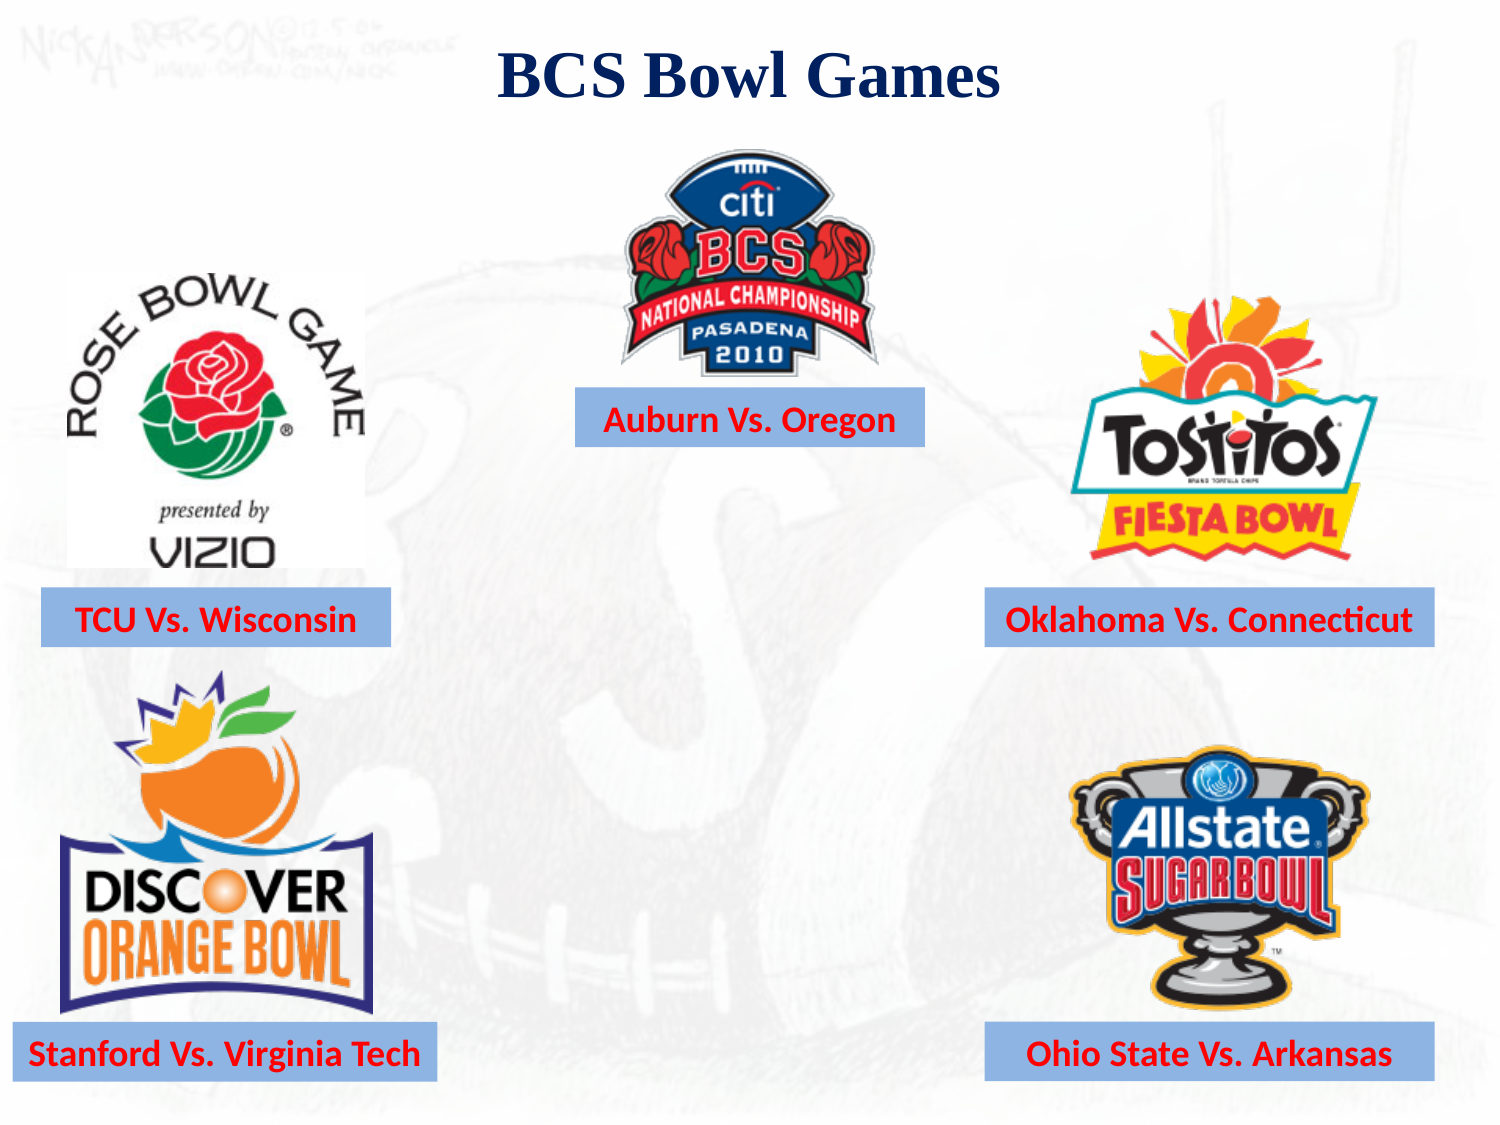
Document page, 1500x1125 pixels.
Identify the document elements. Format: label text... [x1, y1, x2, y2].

picture [1063, 738, 1377, 1016]
text_box Auburn Vs. Oregon [575, 387, 925, 448]
title BCS Bowl Games [75, 12, 1425, 130]
picture [59, 670, 373, 1016]
text_box Oklahoma Vs. Connecticut [984, 587, 1435, 648]
text_box Ohio State Vs. Arkansas [984, 1021, 1435, 1082]
picture [67, 273, 365, 568]
text_box TCU Vs. Wisconsin [41, 587, 392, 648]
picture [620, 149, 880, 377]
text_box Stanford Vs. Virginia Tech [12, 1021, 438, 1082]
picture [1068, 290, 1382, 568]
